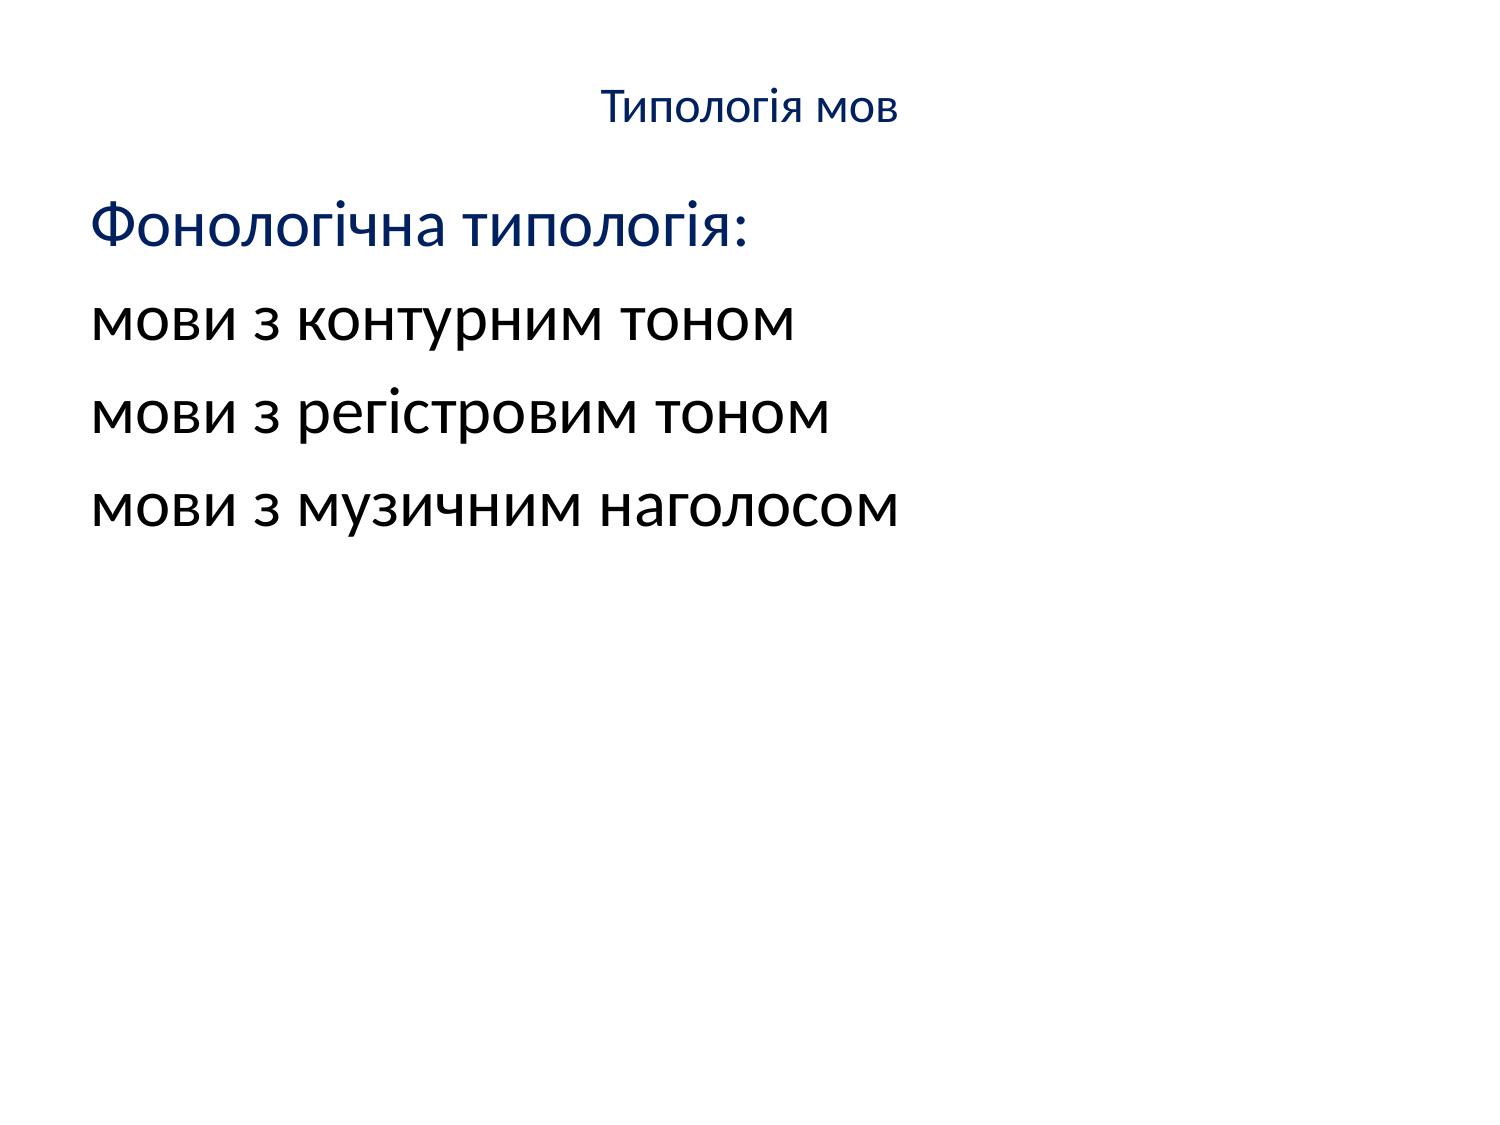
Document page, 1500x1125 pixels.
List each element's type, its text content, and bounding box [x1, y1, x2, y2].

title Типологія мов [75, 45, 1425, 161]
list Фонологічна типологія: мови з контурним тоном мови з регістровим тоном мови з музичним наголосом [75, 172, 1425, 1005]
